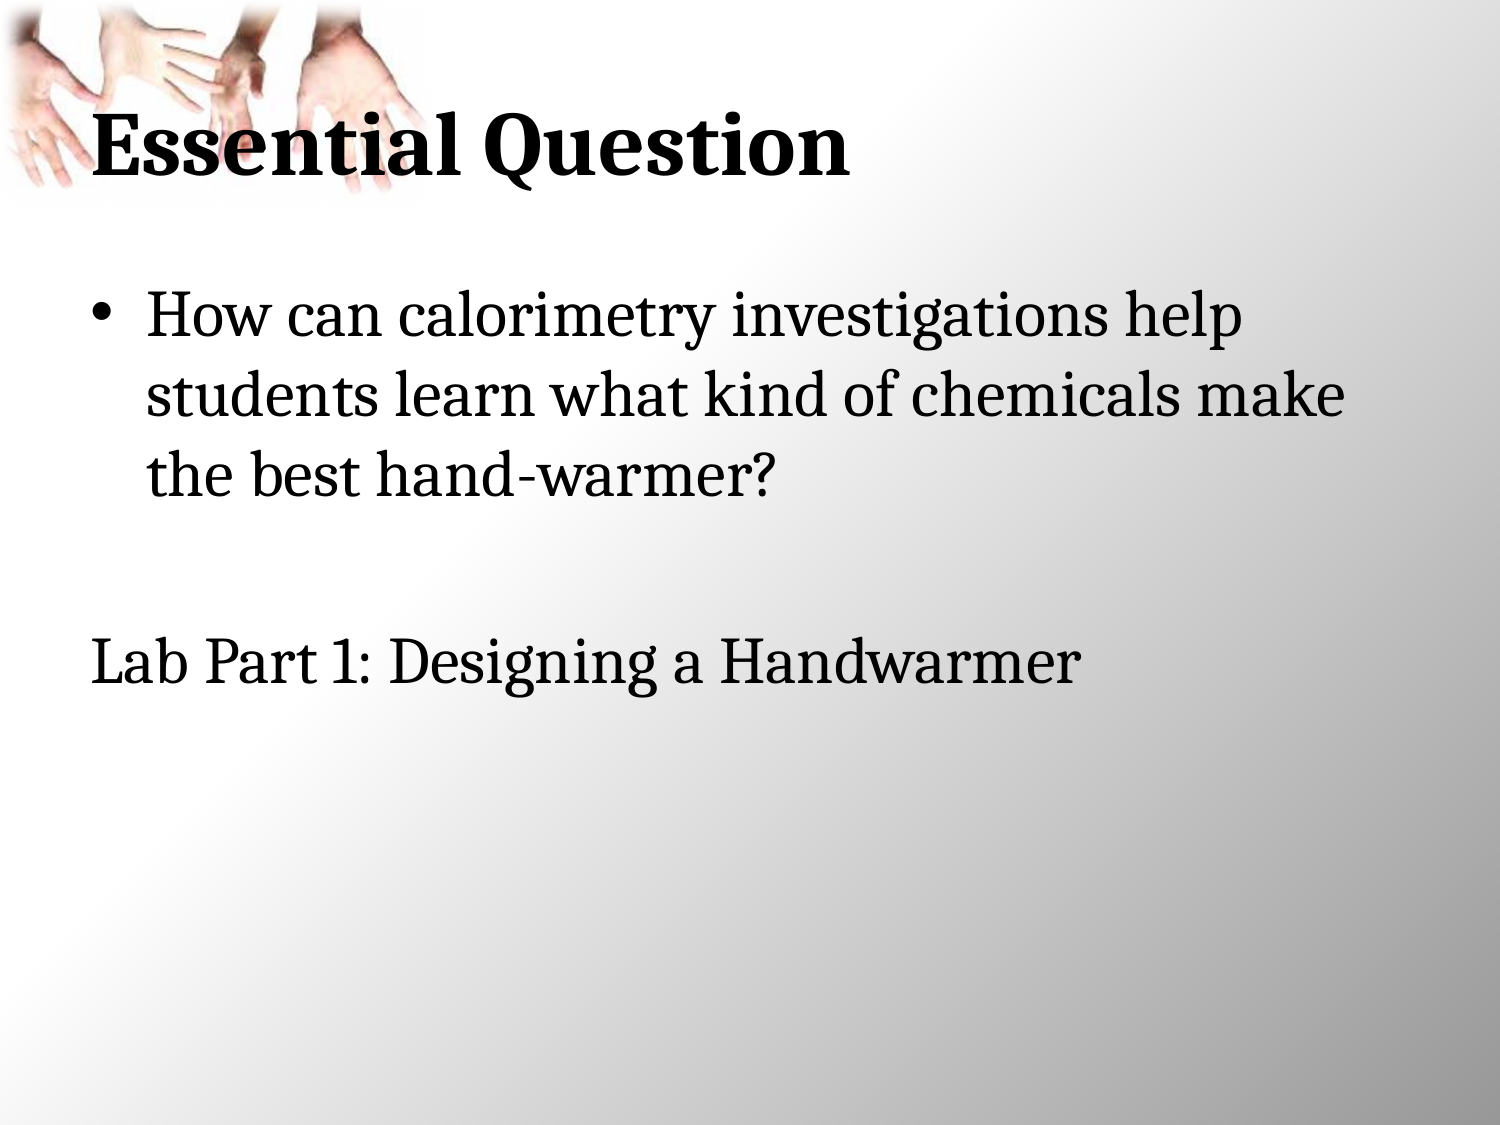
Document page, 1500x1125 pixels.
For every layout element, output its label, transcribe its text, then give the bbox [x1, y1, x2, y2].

picture [29, 29, 404, 179]
list How can calorimetry investigations help students learn what kind of chemicals make the best hand-warmer? Lab Part 1: Designing a Handwarmer [75, 262, 1425, 1005]
title Essential Question [75, 45, 1425, 233]
